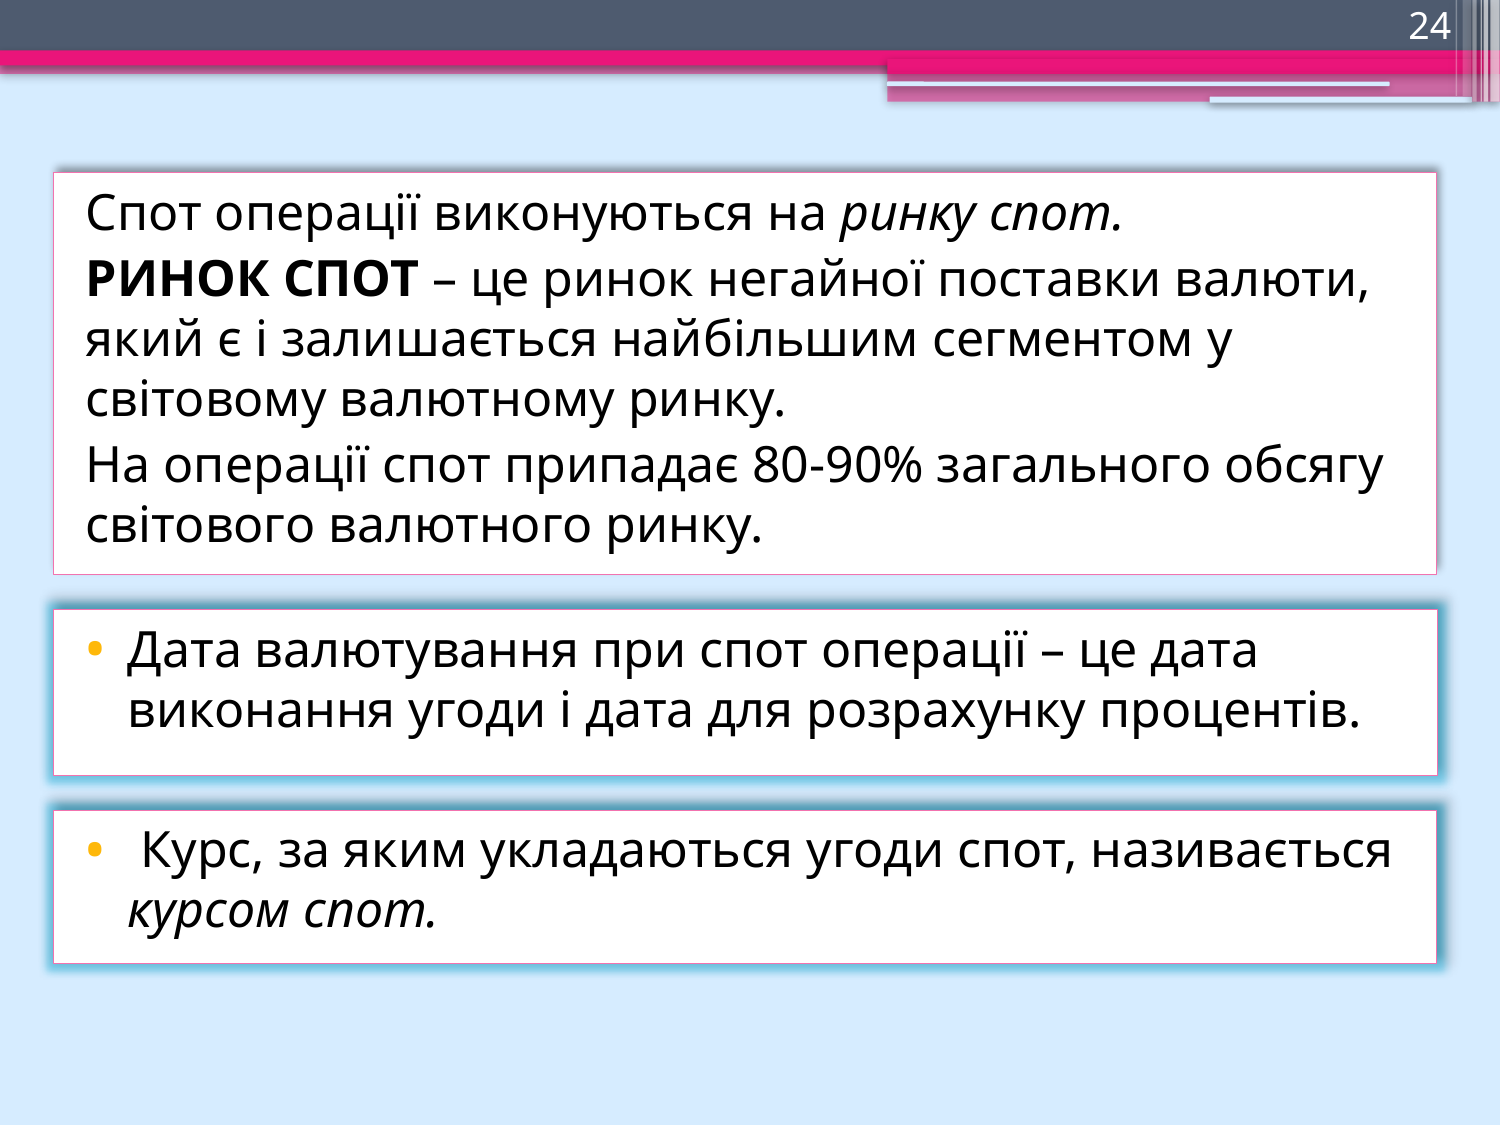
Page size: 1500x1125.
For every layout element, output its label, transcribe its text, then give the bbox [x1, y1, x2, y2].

slide_number 24 [1341, 0, 1466, 61]
text_box Дата валютування при спот операції – це дата виконання угоди і дата для розрахунку процентів. [53, 609, 1437, 775]
text_box Курс, за яким укладаються угоди спот, називається курсом спот. [53, 810, 1437, 964]
list Спот операції виконуються на ринку спот. РИНОК СПОТ – це ринок негайної поставки валюти, який є і залишається найбільшим сегментом у світовому валютному ринку. На операції спот припадає 80-90% загального обсягу світового валютного ринку. [53, 172, 1437, 575]
